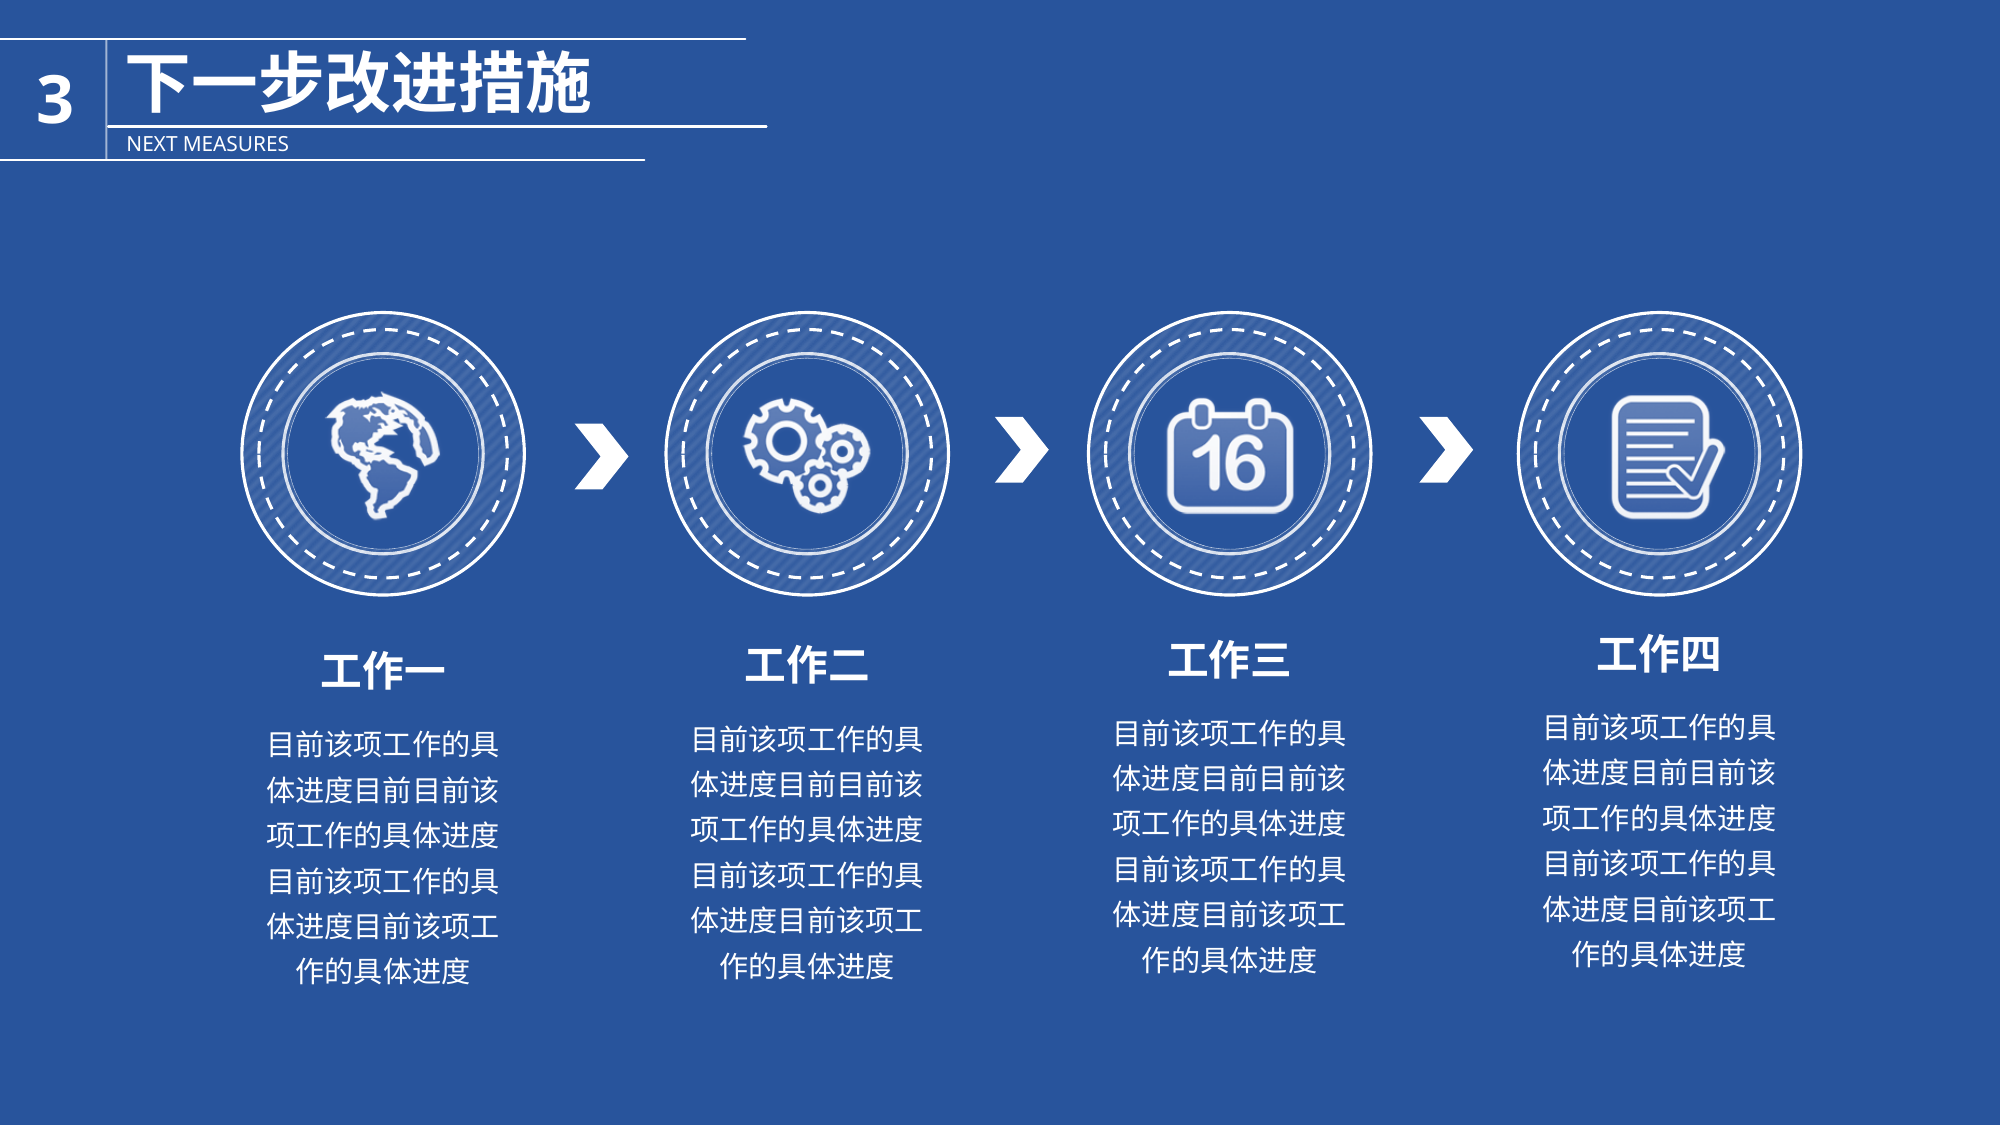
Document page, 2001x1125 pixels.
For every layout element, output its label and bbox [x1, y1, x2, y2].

text_box [1086, 312, 1373, 989]
text_box [1516, 312, 1803, 983]
text_box [663, 312, 951, 994]
text_box [239, 312, 527, 996]
text_box [574, 423, 629, 490]
text_box [1419, 416, 1474, 483]
text_box [994, 416, 1049, 483]
